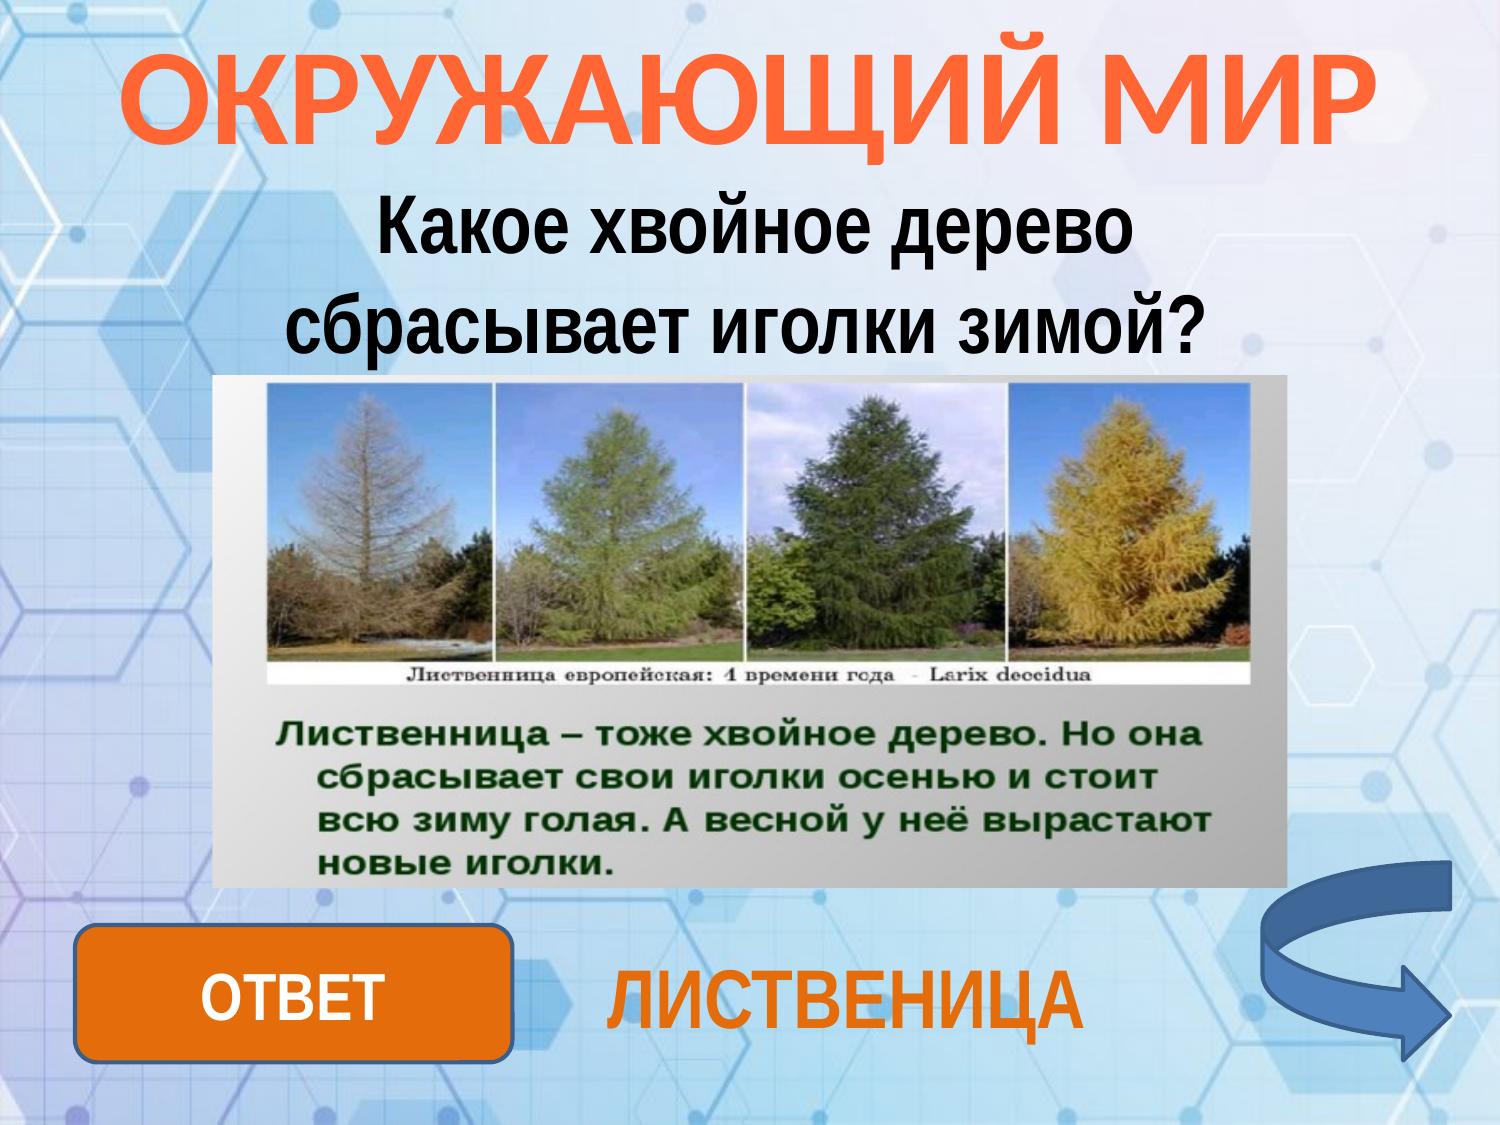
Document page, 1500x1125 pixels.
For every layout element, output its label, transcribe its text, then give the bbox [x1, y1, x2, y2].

text_box Какое хвойное дерево сбрасывает иголки зимой? [162, 162, 1350, 538]
text_box ОКРУЖАЮЩИЙ МИР [0, 0, 1500, 180]
text_box [1325, 964, 1453, 1063]
text_box ЛИСТВЕНИЦА [387, 937, 1325, 1053]
picture [0, 180, 1500, 1125]
text_box ОТВЕТ [72, 922, 512, 1065]
text_box [1260, 860, 1453, 937]
